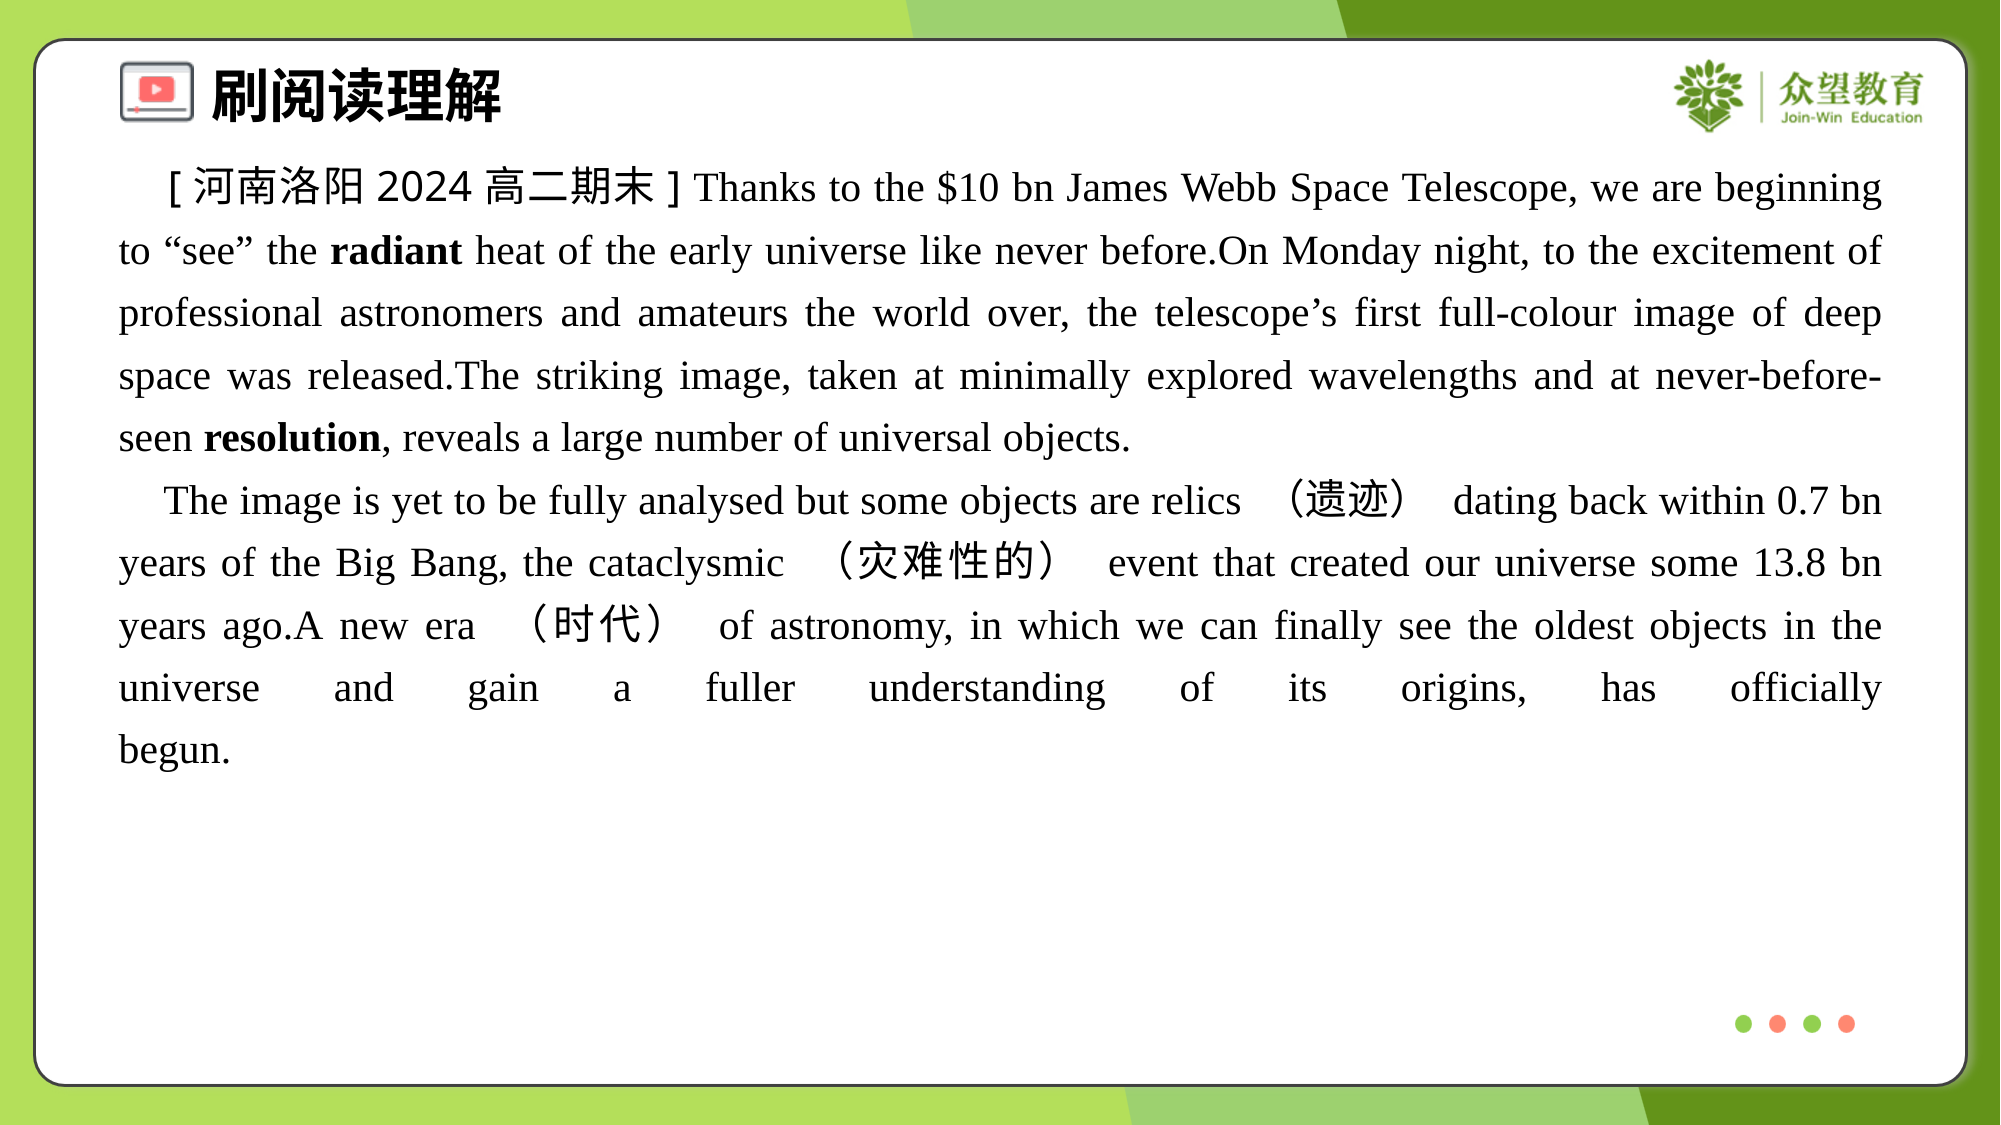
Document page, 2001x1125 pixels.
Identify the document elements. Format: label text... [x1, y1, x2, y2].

picture [0, 0, 2000, 1125]
text_box [河南洛阳2024高二期末] Thanks to the $10 bn James Webb Space Telescope, we are beginning to “see” the radiant heat of the early universe like never before.On Monday night, to the excitement of professional astronomers and amateurs the world over, the telescope’s first full-colour image of deep space was released.The striking image, taken at minimally explored wavelengths and at never-before-seen resolution, reveals a large number of universal objects. The image is yet to be fully analysed but some objects are relics （遗迹） dating back within 0.7 bn years of the Big Bang, the cataclysmic （灾难性的） event that created our universe some 13.8 bn years ago.A new era （时代） of astronomy, in which we can finally see the oldest objects in the universe and gain a fuller understanding of its origins, has officially begun.#2 [118, 147, 1883, 767]
